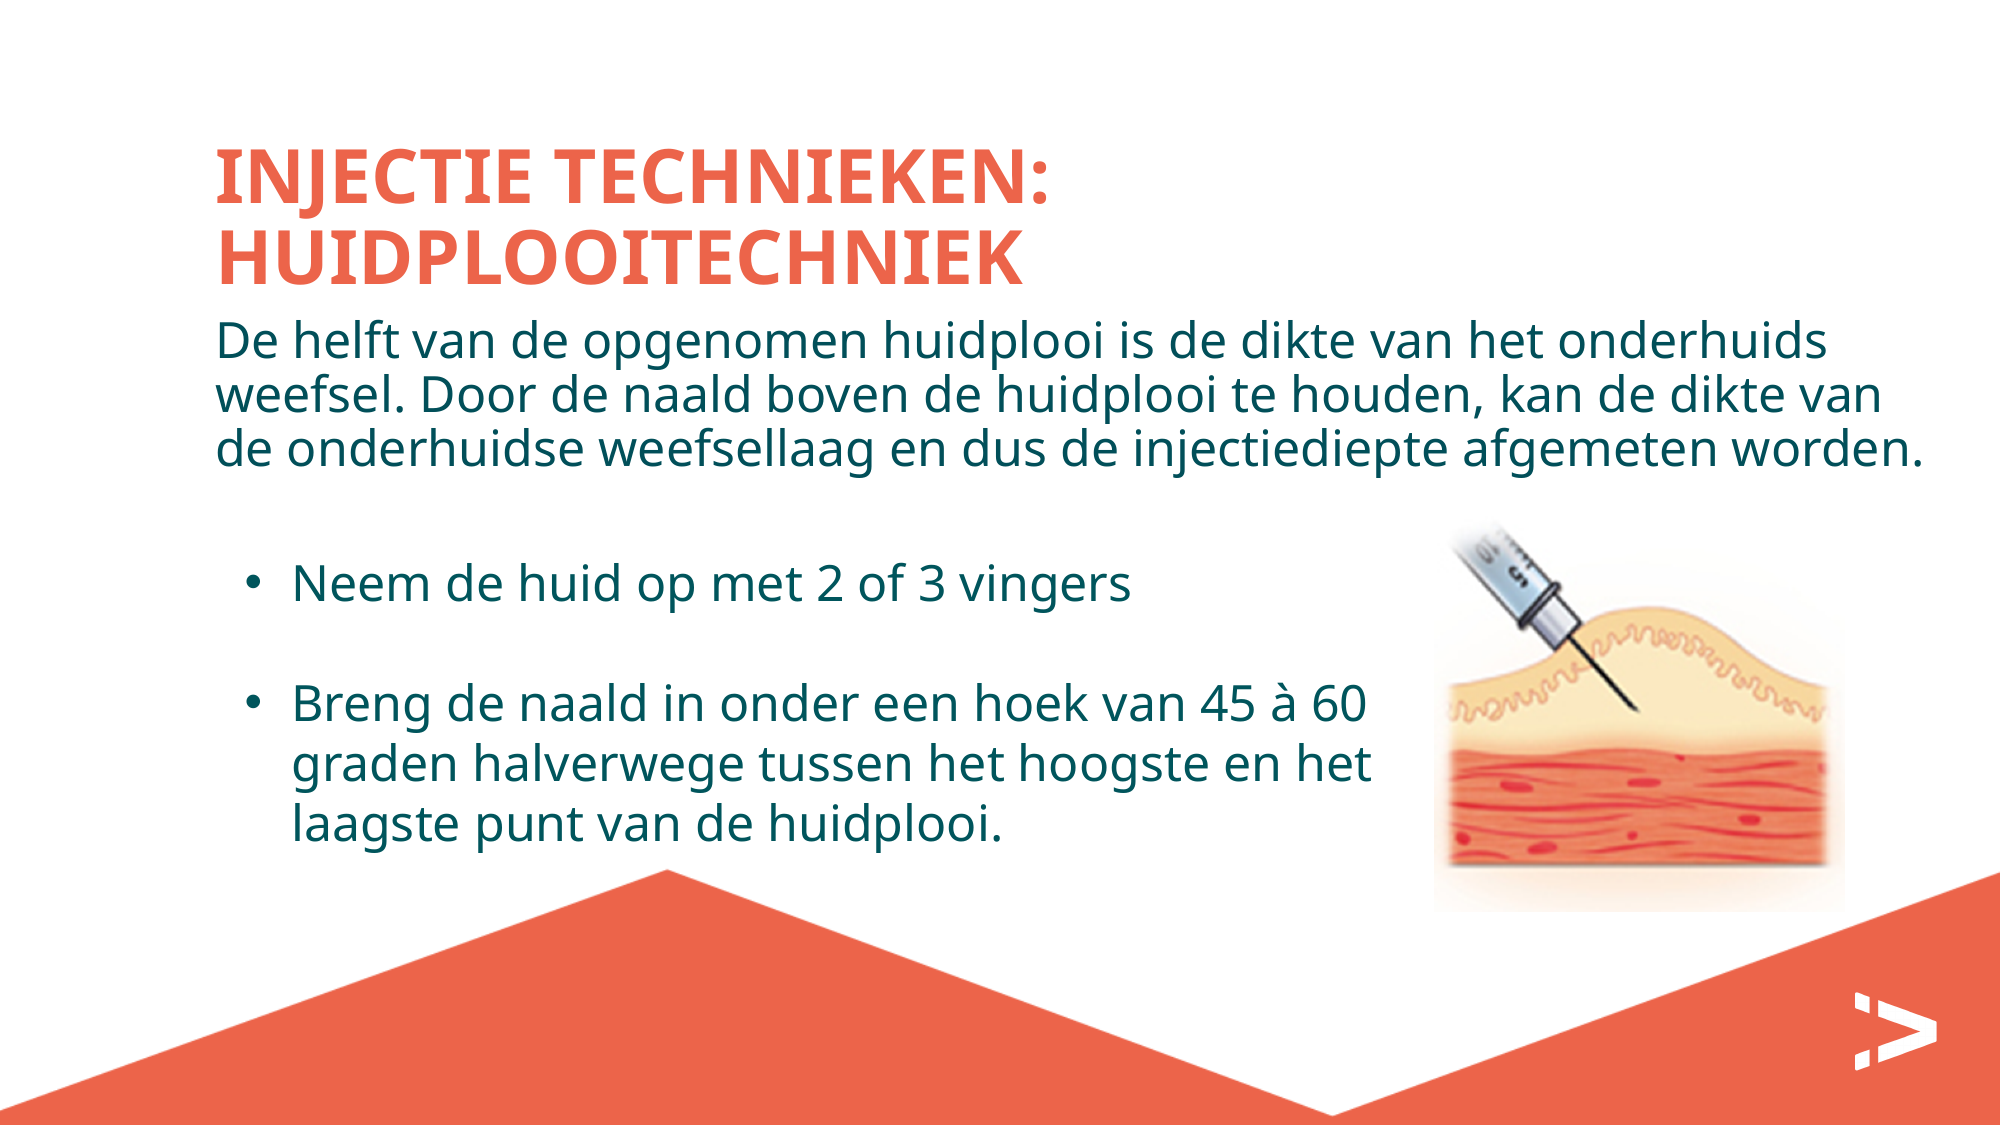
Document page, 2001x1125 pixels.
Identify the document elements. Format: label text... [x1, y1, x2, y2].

title Injectie technieken: huidplooitechniek [200, 122, 1879, 318]
list De helft van de opgenomen huidplooi is de dikte van het onderhuids weefsel. Door de naald boven de huidplooi te houden, kan de dikte van de onderhuidse weefsellaag en dus de injectiediepte afgemeten worden. [200, 307, 1946, 502]
picture [0, 0, 2000, 1125]
text_box Neem de huid op met 2 of 3 vingers Breng de naald in onder een hoek van 45 à 60 graden halverwege tussen het hoogste en het laagste punt van de huidplooi. [229, 544, 1434, 859]
